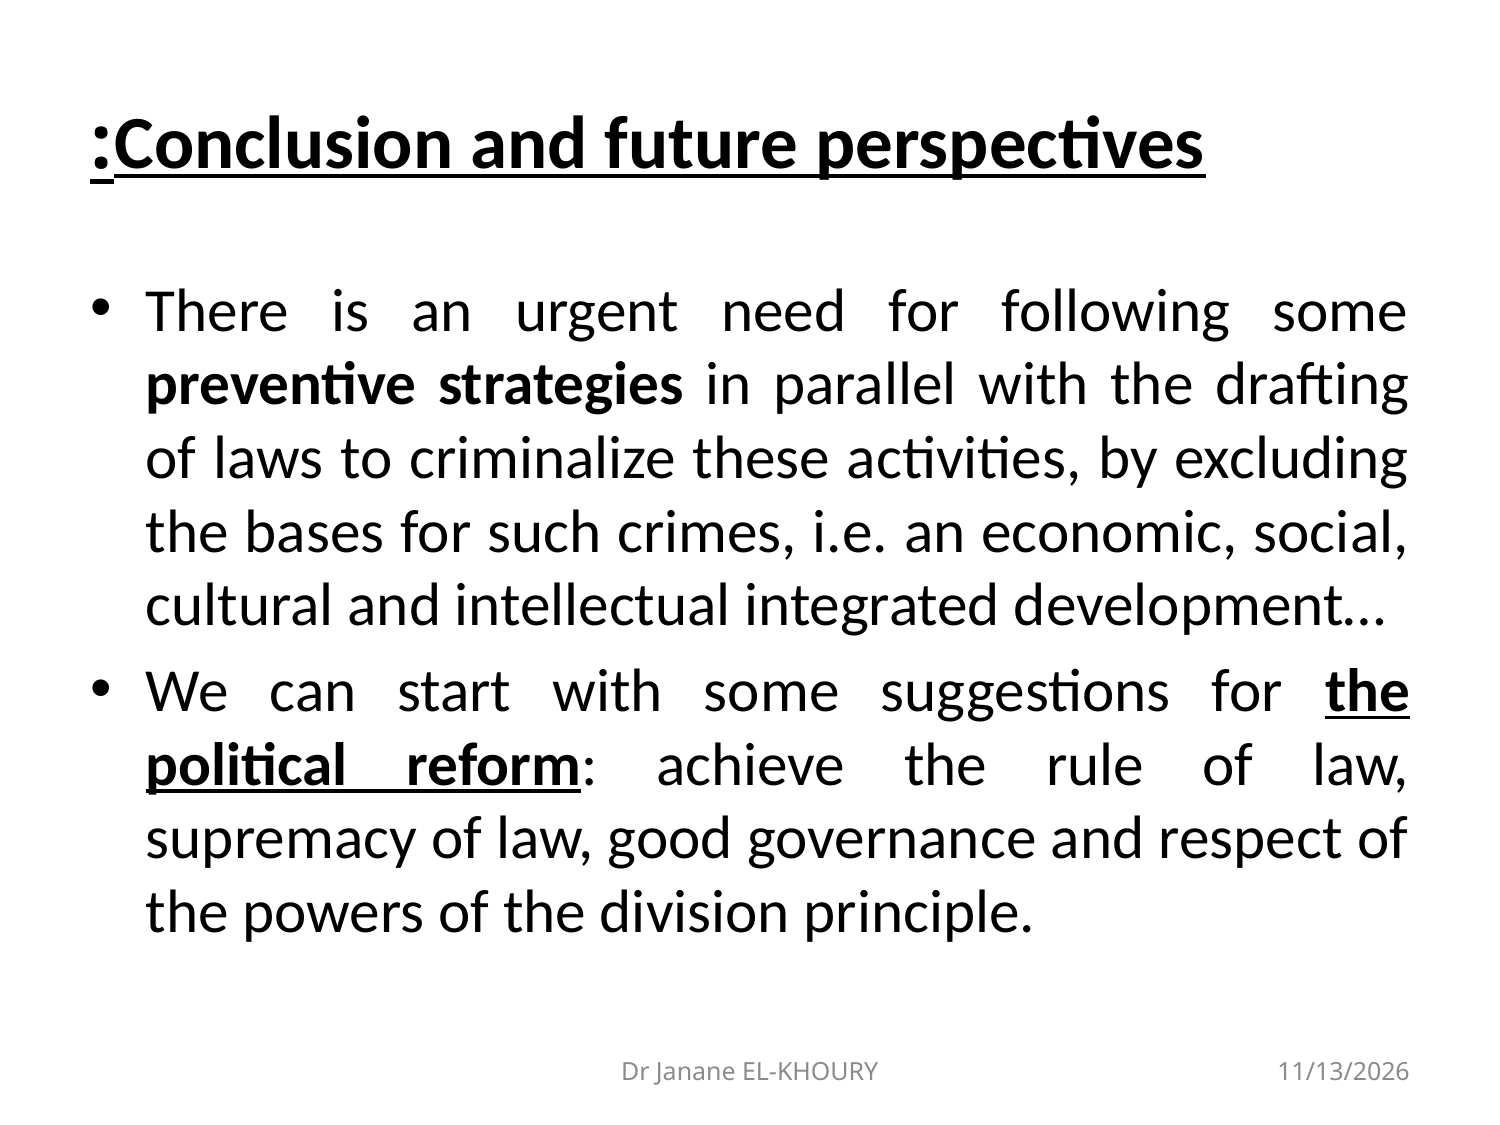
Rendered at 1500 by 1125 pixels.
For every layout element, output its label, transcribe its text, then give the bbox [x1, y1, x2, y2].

title Conclusion and future perspectives: [75, 45, 1425, 233]
list There is an urgent need for following some preventive strategies in parallel with the drafting of laws to criminalize these activities, by excluding the bases for such crimes, i.e. an economic, social, cultural and intellectual integrated development… We can start with some suggestions for the political reform: achieve the rule of law, supremacy of law, good governance and respect of the powers of the division principle. [75, 262, 1425, 1005]
footer Dr Janane EL-KHOURY [512, 1042, 988, 1103]
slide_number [1074, 1042, 1425, 1103]
